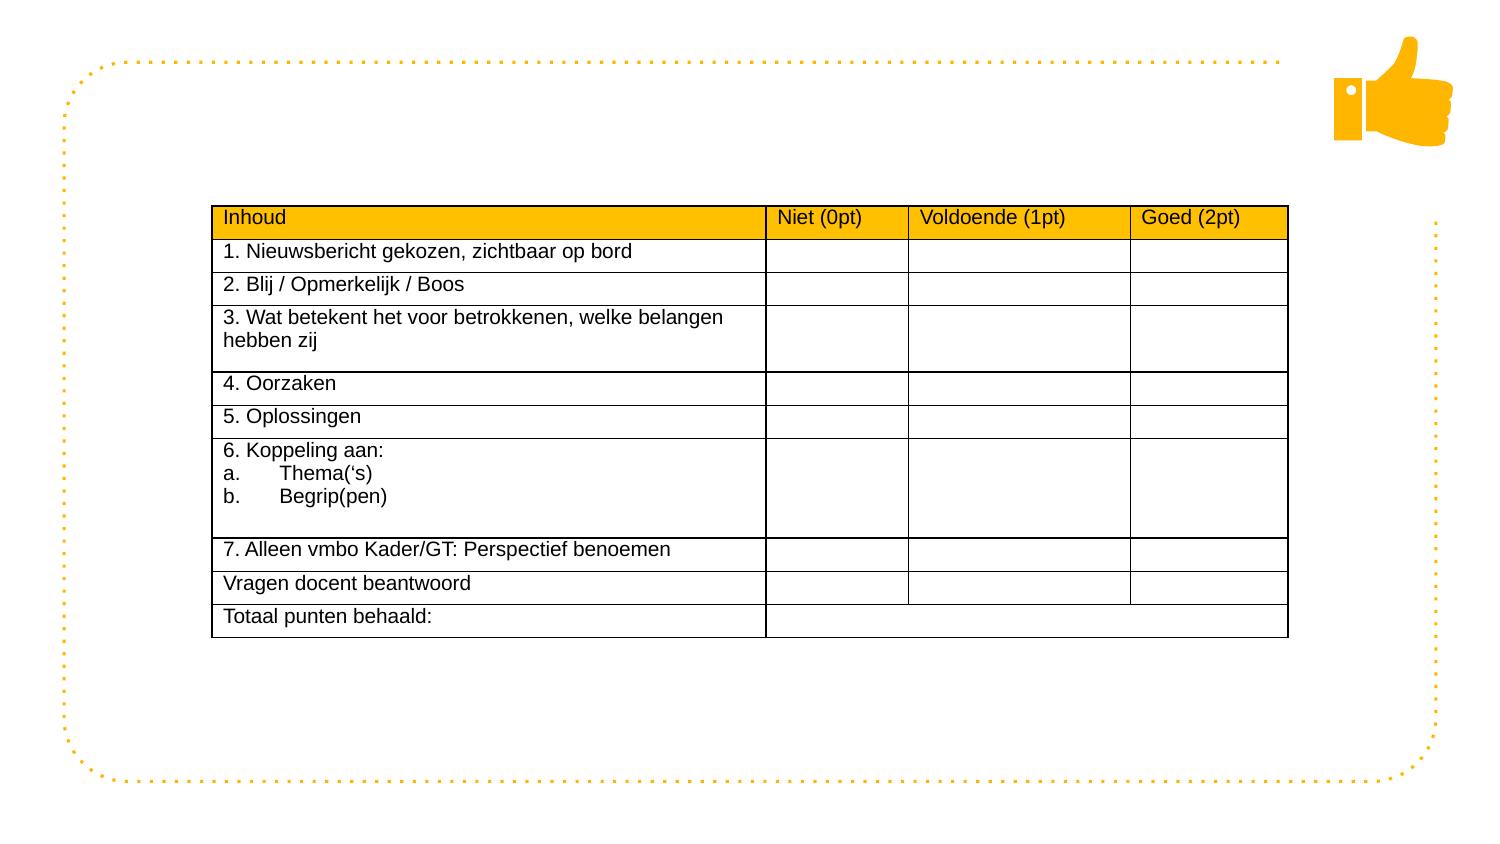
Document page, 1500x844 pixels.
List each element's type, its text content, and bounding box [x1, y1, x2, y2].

table_cell Totaal punten behaald: [213, 605, 765, 637]
table_cell [909, 539, 1130, 571]
table_cell [1131, 539, 1287, 571]
table_cell 4. Oorzaken [213, 373, 765, 405]
table_cell [909, 406, 1130, 438]
table_cell [767, 306, 908, 371]
table_cell 3. Wat betekent het voor betrokkenen, welke belangen hebben zij [213, 306, 765, 371]
table_cell 2. Blij / Opmerkelijk / Boos [213, 273, 765, 305]
table_cell [909, 306, 1130, 371]
table_cell [909, 439, 1130, 537]
table_cell [767, 539, 908, 571]
table_cell [1131, 406, 1287, 438]
table_cell [1131, 306, 1287, 371]
table_cell 1. Nieuwsbericht gekozen, zichtbaar op bord [213, 240, 765, 272]
table_cell [767, 373, 908, 405]
table_cell [767, 605, 1287, 637]
table_cell [909, 240, 1130, 272]
table_cell [1131, 439, 1287, 537]
table_cell [909, 572, 1130, 604]
table_cell [1131, 240, 1287, 272]
table_header Inhoud [213, 207, 765, 239]
table_header Goed (2pt) [1131, 207, 1287, 239]
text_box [1334, 36, 1454, 147]
table_cell [909, 273, 1130, 305]
table_cell [1131, 572, 1287, 604]
table_cell [767, 572, 908, 604]
table_header Niet (0pt) [767, 207, 908, 239]
table_header Voldoende (1pt) [909, 207, 1130, 239]
table_cell [767, 273, 908, 305]
table_cell [767, 240, 908, 272]
table_cell [909, 373, 1130, 405]
table_cell 5. Oplossingen [213, 406, 765, 438]
table_cell 7. Alleen vmbo Kader/GT: Perspectief benoemen [213, 539, 765, 571]
table_cell [1131, 373, 1287, 405]
table_cell [767, 439, 908, 537]
table_cell [1131, 273, 1287, 305]
table_cell [767, 406, 908, 438]
table_cell 6. Koppeling aan: Thema(‘s) Begrip(pen) [213, 439, 765, 537]
table_cell Vragen docent beantwoord [213, 572, 765, 604]
